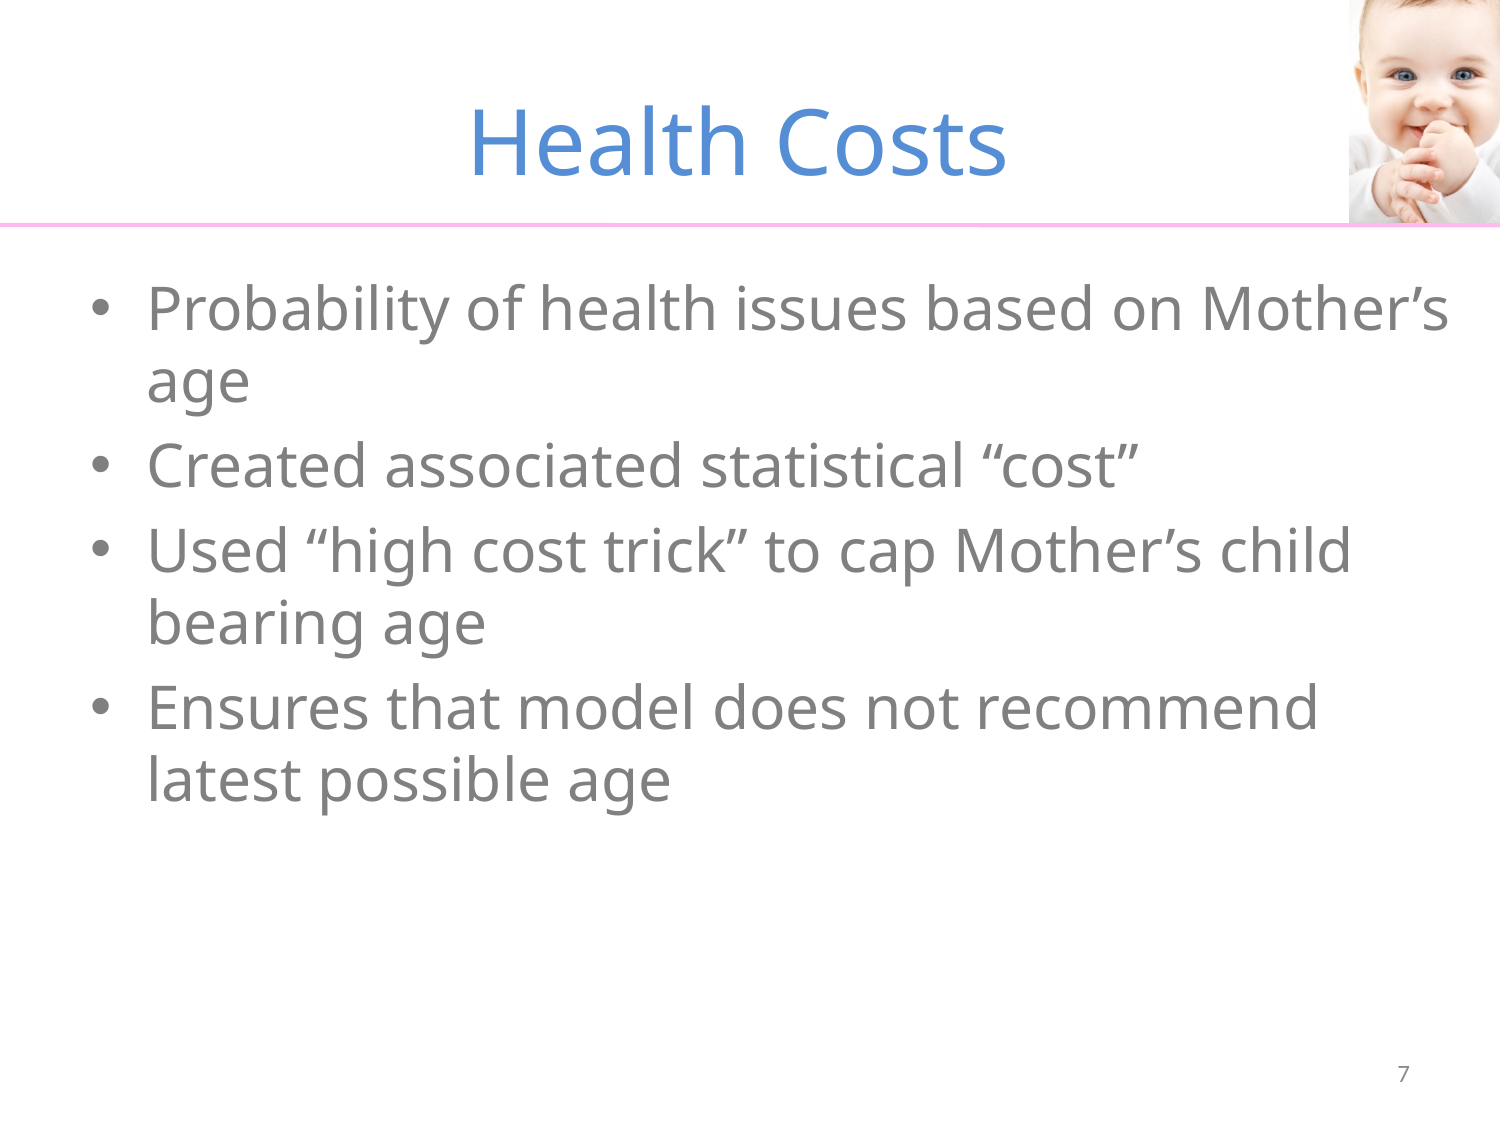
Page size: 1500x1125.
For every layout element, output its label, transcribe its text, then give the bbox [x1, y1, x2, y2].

list Probability of health issues based on Mother’s age Created associated statistical “cost” Used “high cost trick” to cap Mother’s child bearing age Ensures that model does not recommend latest possible age [75, 262, 1475, 1005]
title Health Costs [75, 45, 1425, 233]
picture [1349, 0, 1500, 223]
slide_number 7 [1074, 1042, 1425, 1103]
